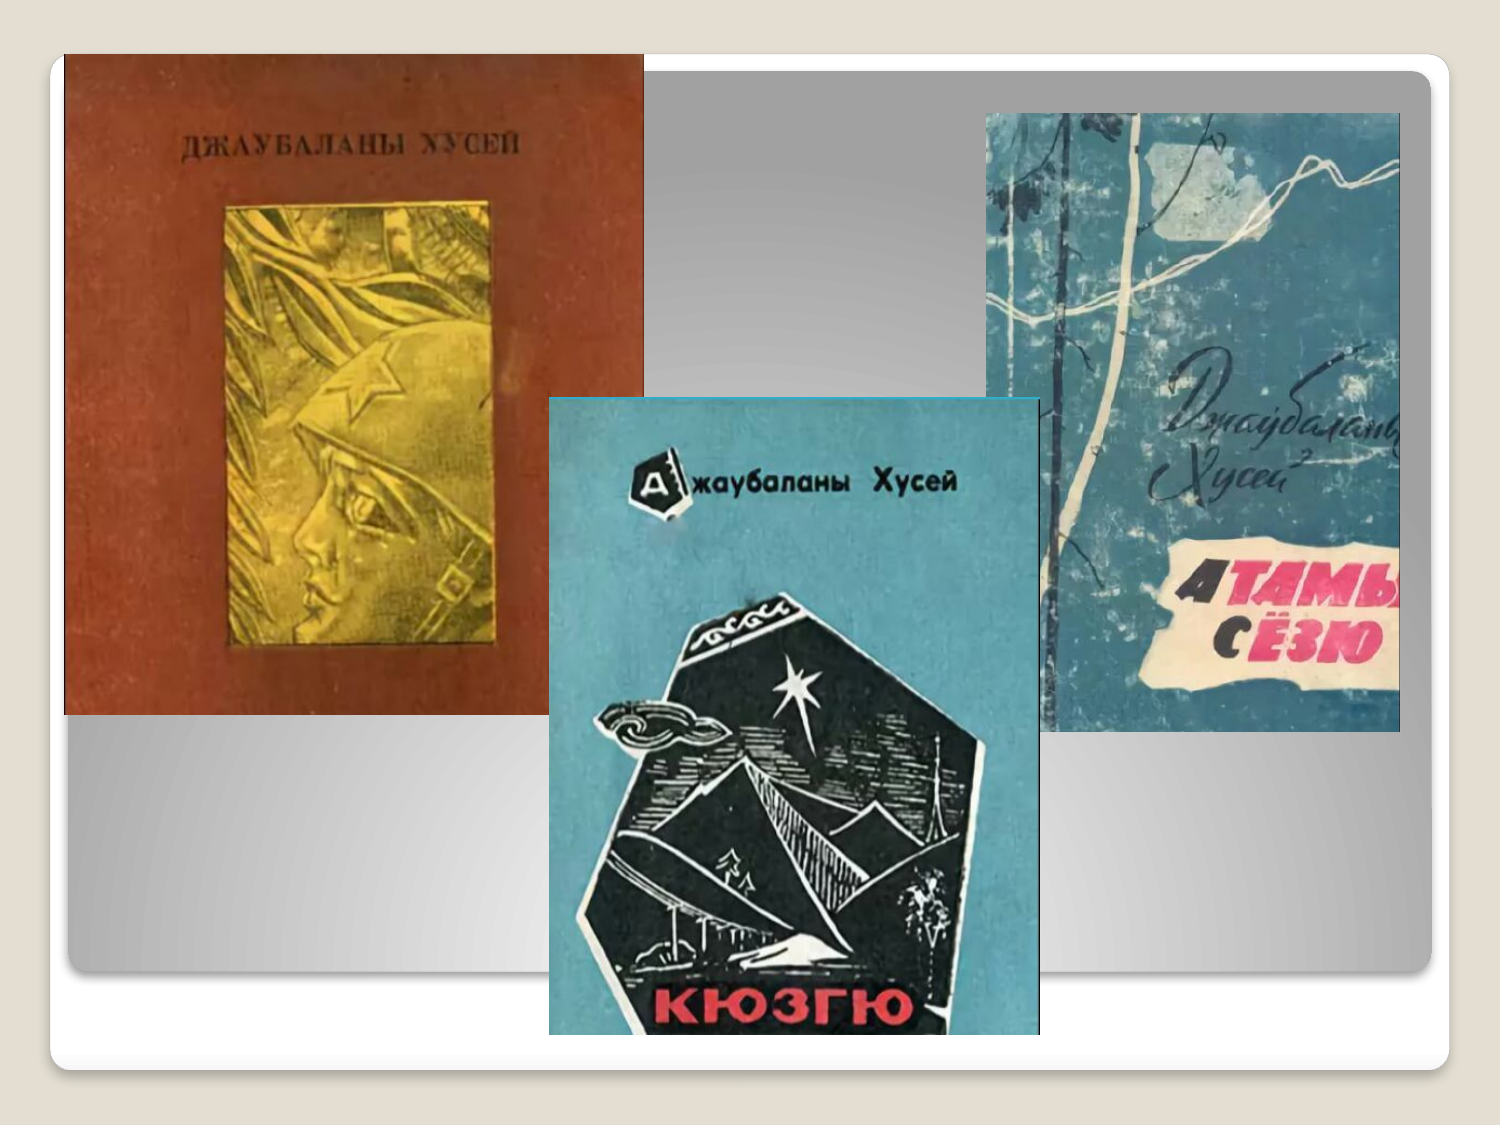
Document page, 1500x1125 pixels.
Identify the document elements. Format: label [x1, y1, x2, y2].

picture [64, 54, 1040, 1036]
list [985, 113, 1400, 733]
